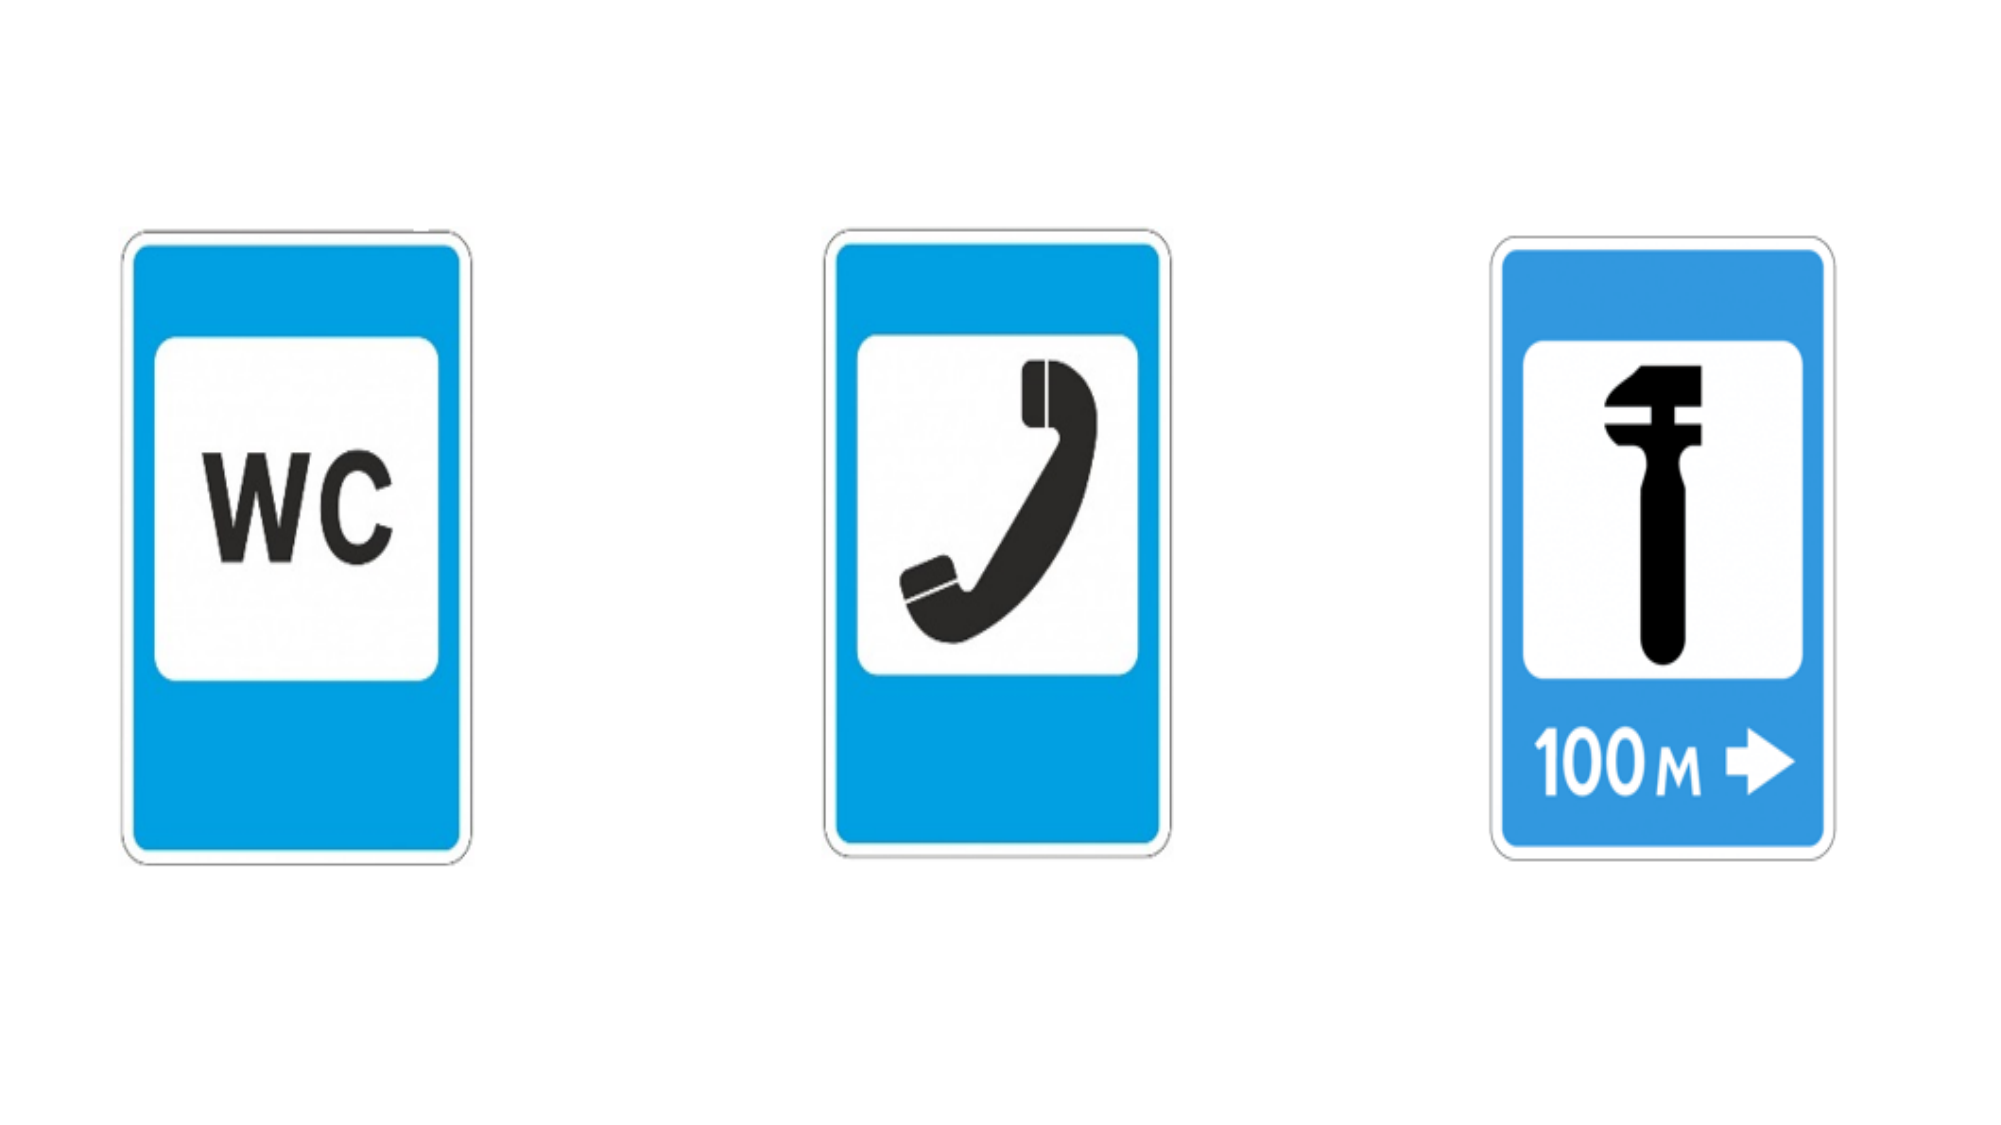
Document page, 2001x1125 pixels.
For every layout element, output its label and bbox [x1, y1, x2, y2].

picture [0, 216, 2000, 880]
